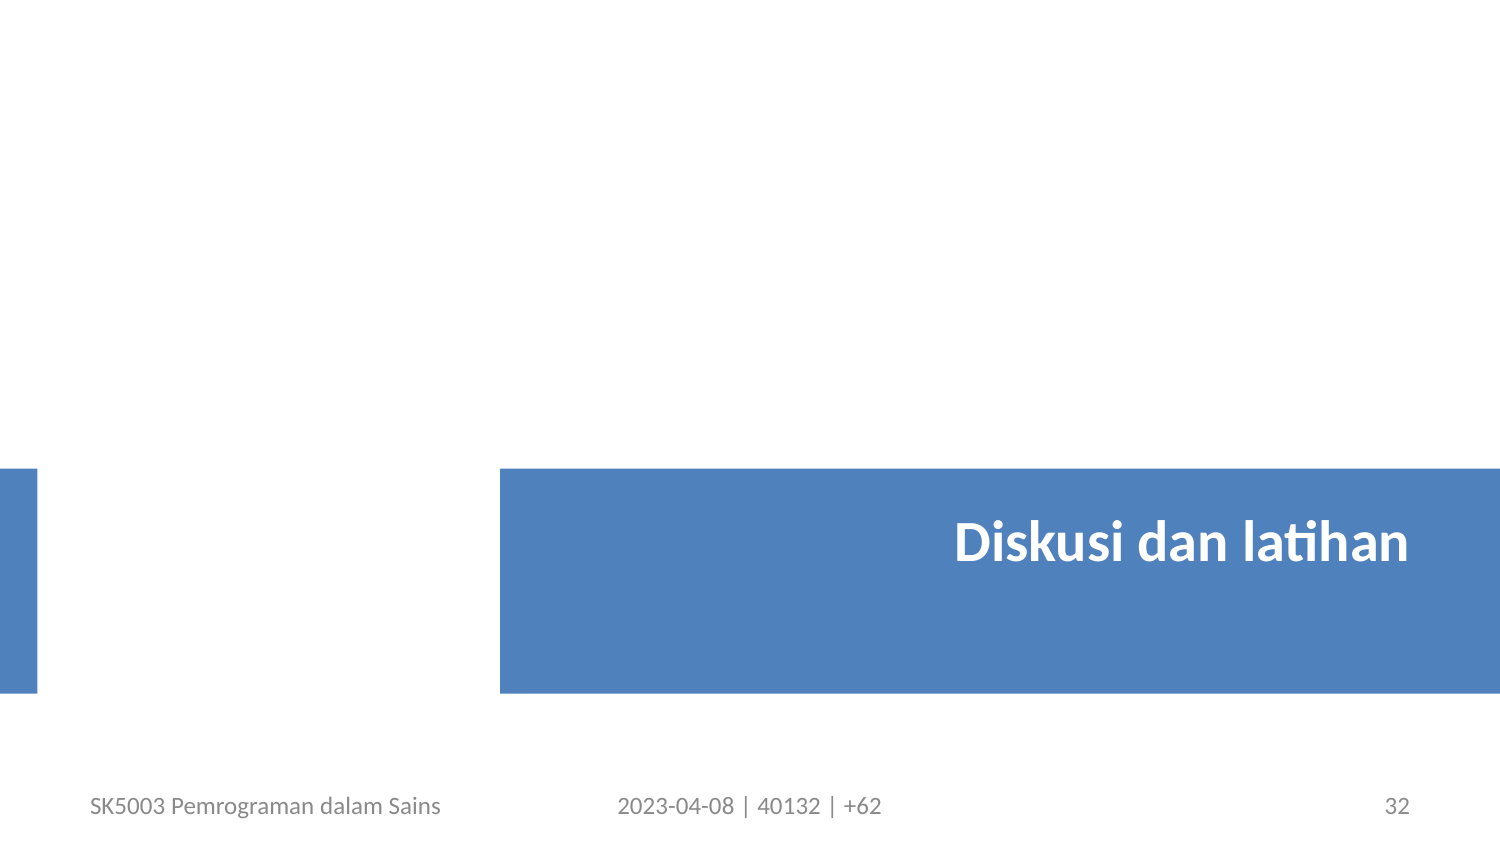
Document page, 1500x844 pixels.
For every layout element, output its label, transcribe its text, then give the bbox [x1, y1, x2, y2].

slide_number 32 [1074, 782, 1425, 827]
text_box Diskusi dan latihan [587, 509, 1425, 666]
footer 2023-04-08 | 40132 | +62 [512, 782, 988, 827]
slide_number SK5003 Pemrograman dalam Sains [75, 782, 463, 827]
